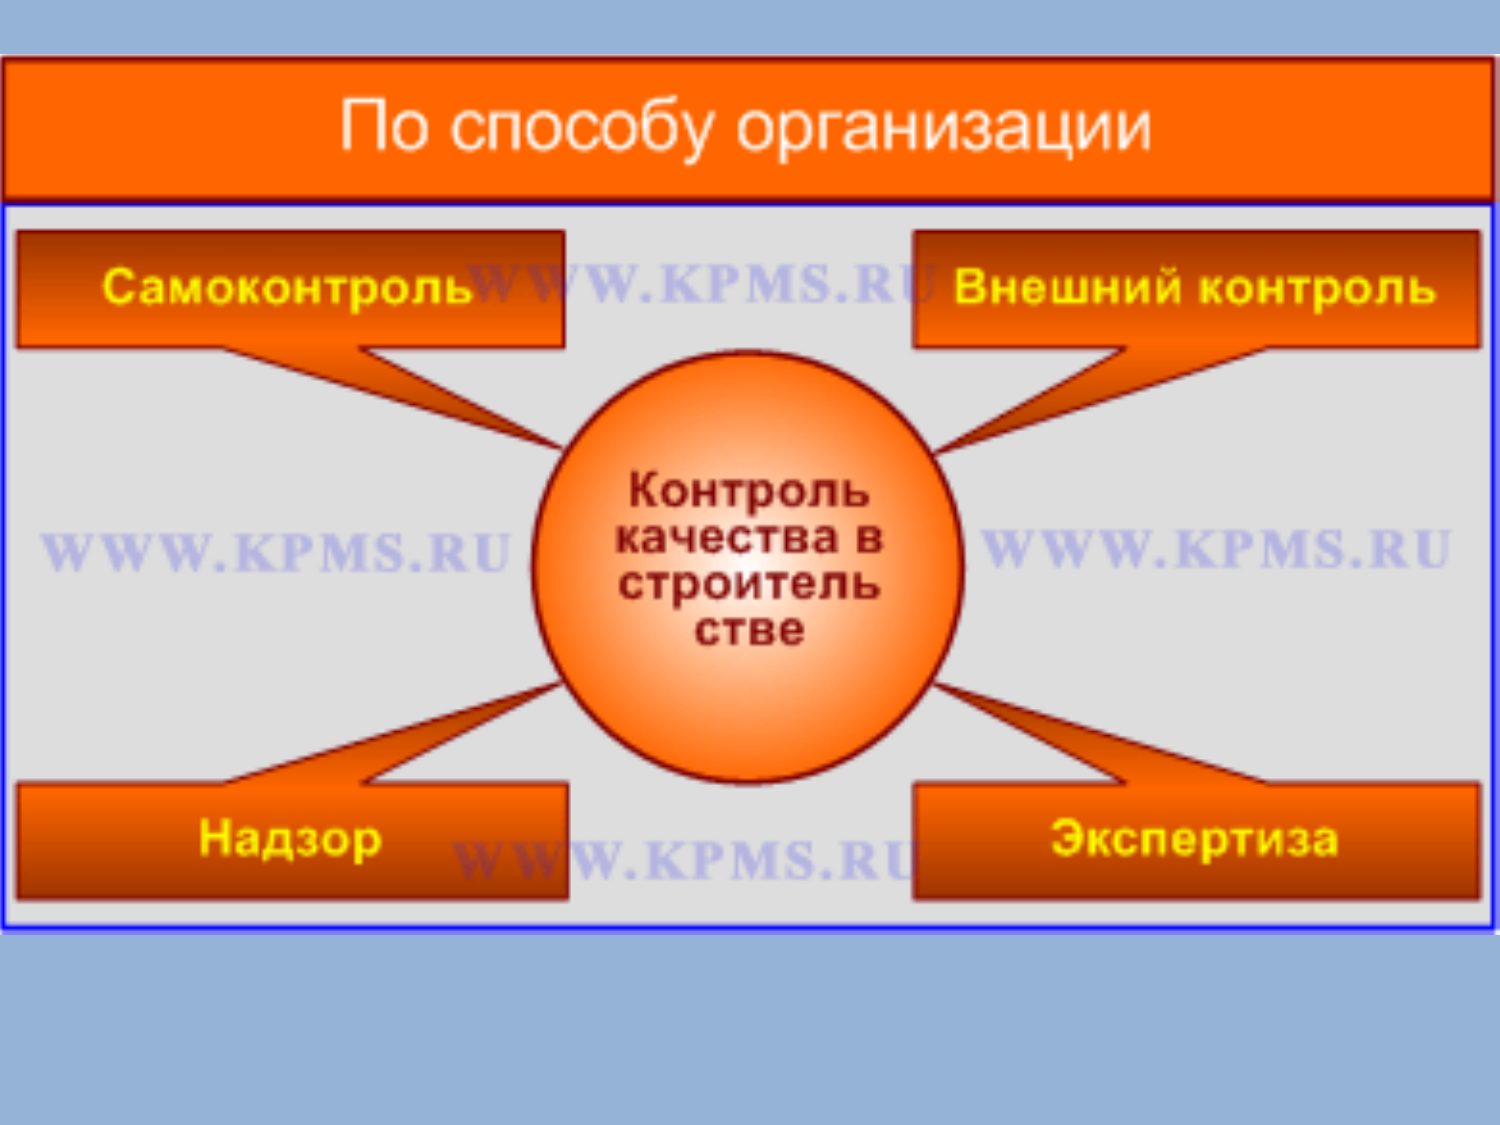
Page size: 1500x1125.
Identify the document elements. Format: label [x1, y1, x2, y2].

picture [0, 54, 1500, 935]
